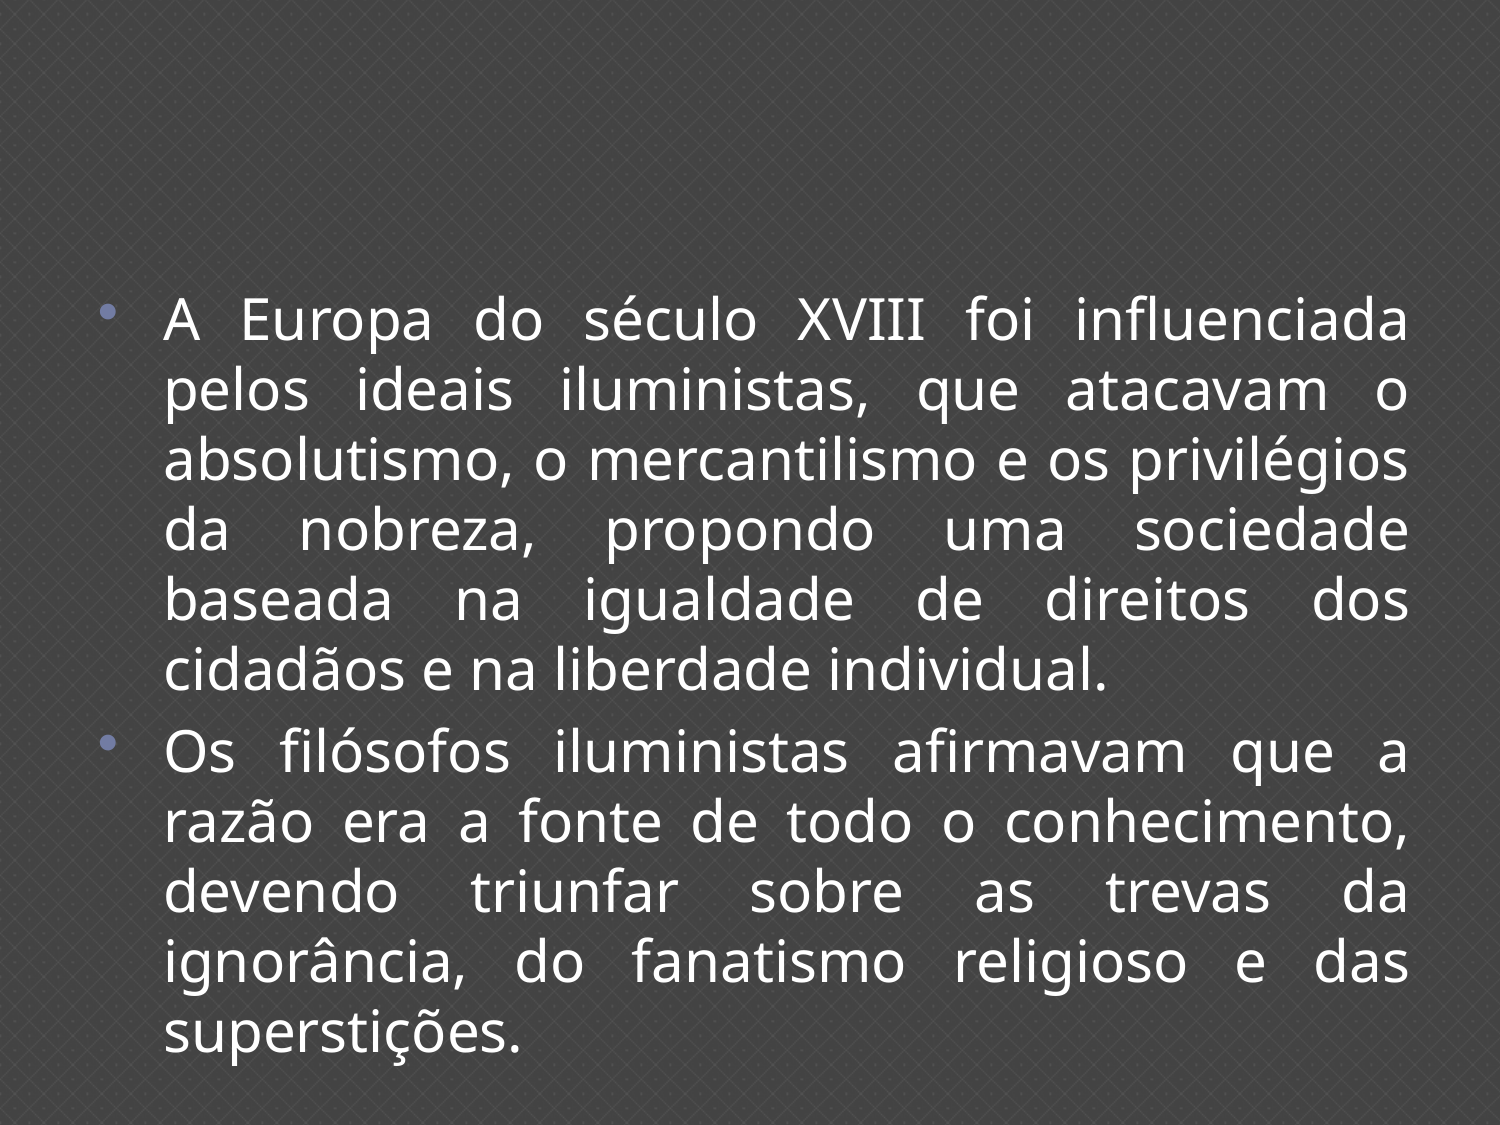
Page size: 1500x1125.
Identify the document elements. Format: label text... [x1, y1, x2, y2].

list A Europa do século XVIII foi influenciada pelos ideais iluministas, que atacavam o absolutismo, o mercantilismo e os privilégios da nobreza, propondo uma sociedade baseada na igualdade de direitos dos cidadãos e na liberdade individual. Os filósofos iluministas afirmavam que a razão era a fonte de todo o conhecimento, devendo triunfar sobre as trevas da ignorância, do fanatismo religioso e das superstições. [75, 275, 1425, 1059]
